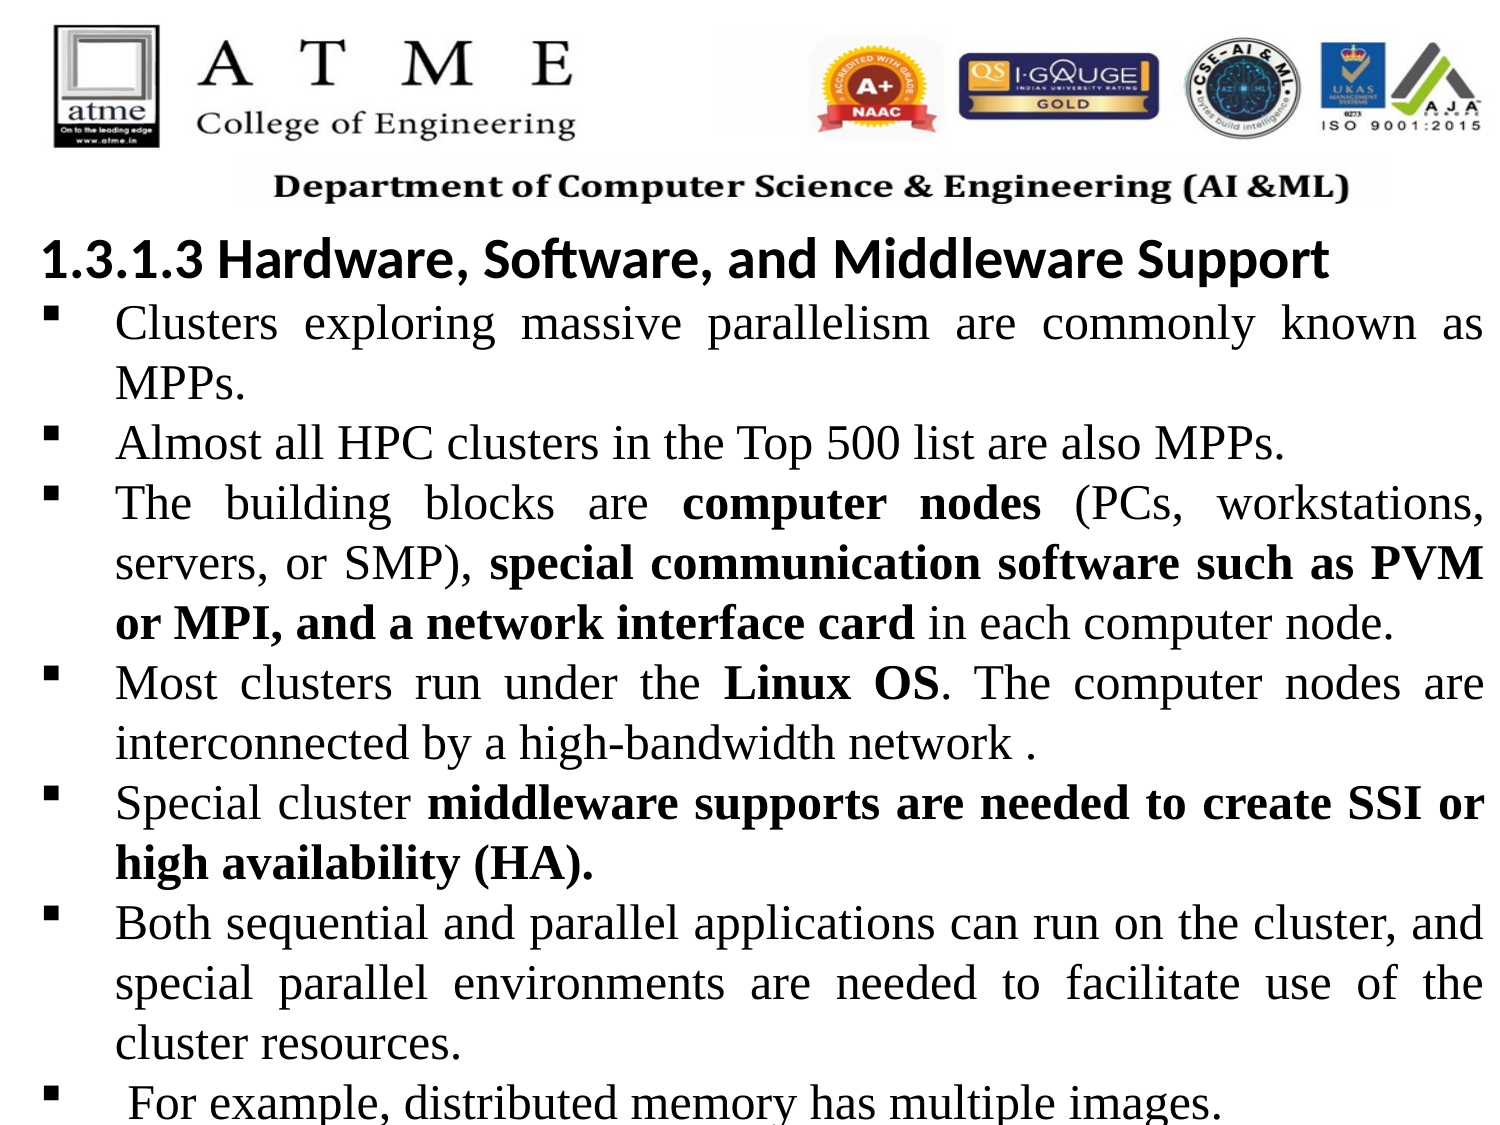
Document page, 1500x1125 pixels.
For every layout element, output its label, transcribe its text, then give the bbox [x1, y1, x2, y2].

picture [24, 0, 1500, 226]
text_box 1.3.1.3 Hardware, Software, and Middleware Support Clusters exploring massive parallelism are commonly known as MPPs. Almost all HPC clusters in the Top 500 list are also MPPs. The building blocks are computer nodes (PCs, workstations, servers, or SMP), special communication software such as PVM or MPI, and a network interface card in each computer node. Most clusters run under the Linux OS. The computer nodes are interconnected by a high-bandwidth network . Special cluster middleware supports are needed to create SSI or high availability (HA). Both sequential and parallel applications can run on the cluster, and special parallel environments are needed to facilitate use of the cluster resources. For example, distributed memory has multiple images. [24, 232, 1500, 1125]
